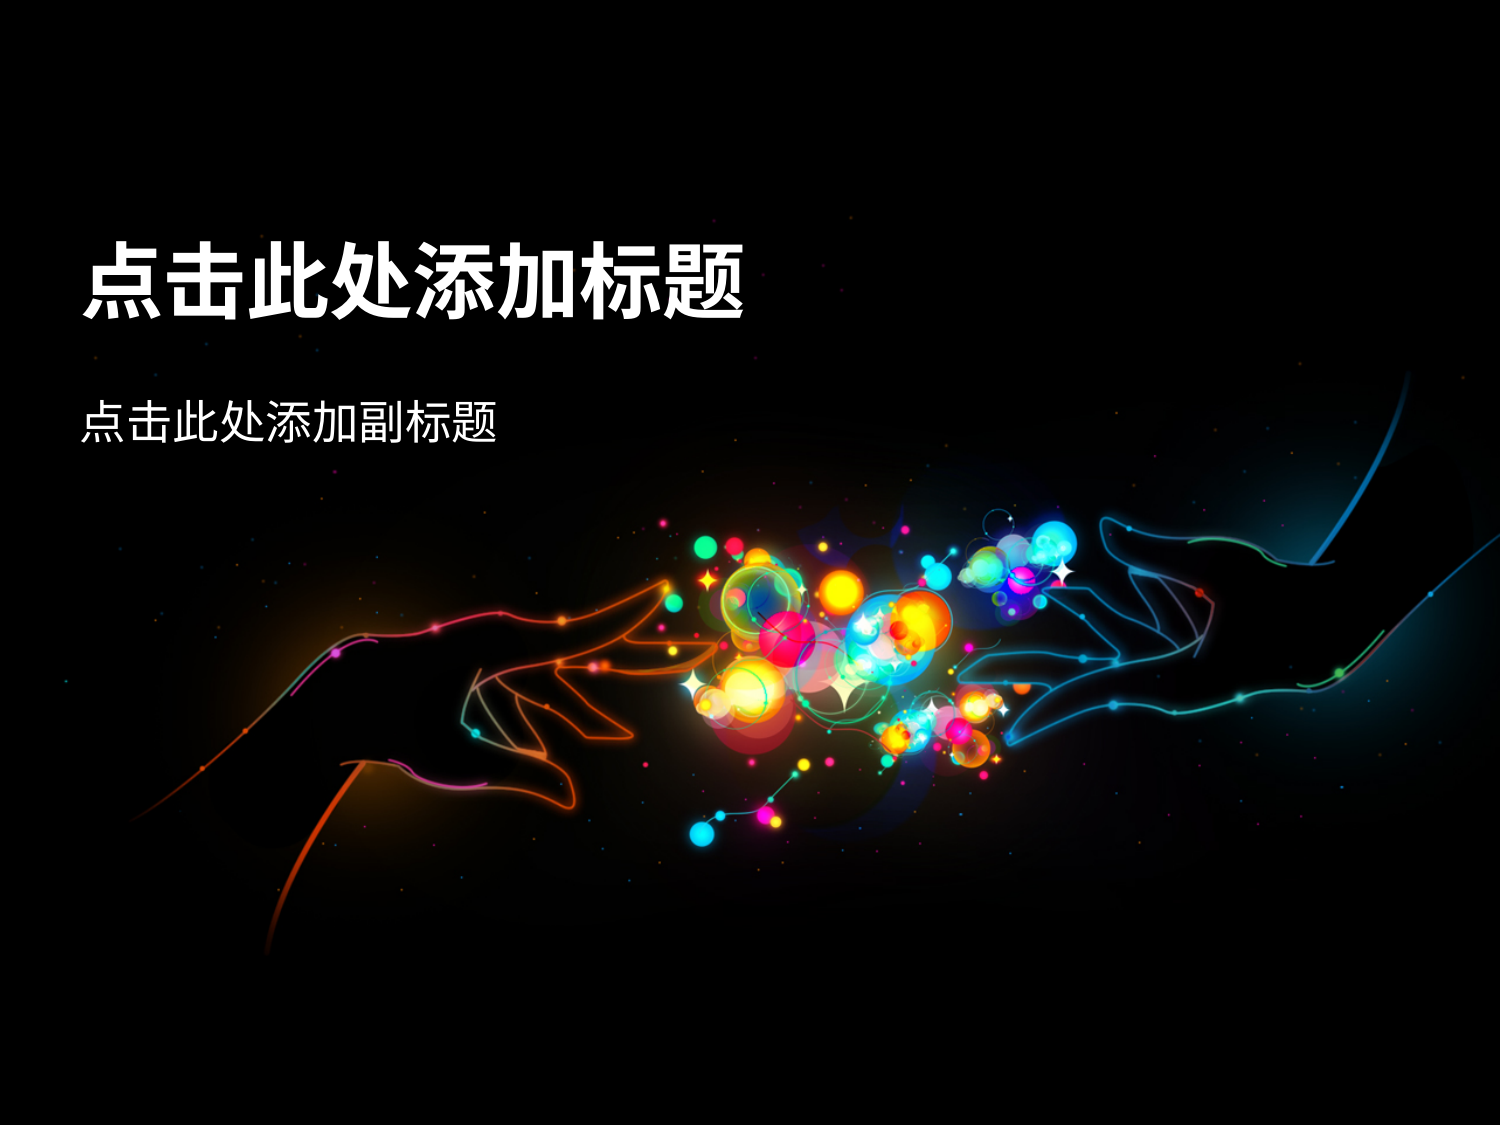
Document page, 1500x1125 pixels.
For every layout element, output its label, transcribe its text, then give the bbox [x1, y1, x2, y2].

subtitle 点击此处添加副标题 [64, 385, 1436, 457]
picture [4, 27, 1500, 1125]
title 点击此处添加标题 [64, 184, 1436, 374]
